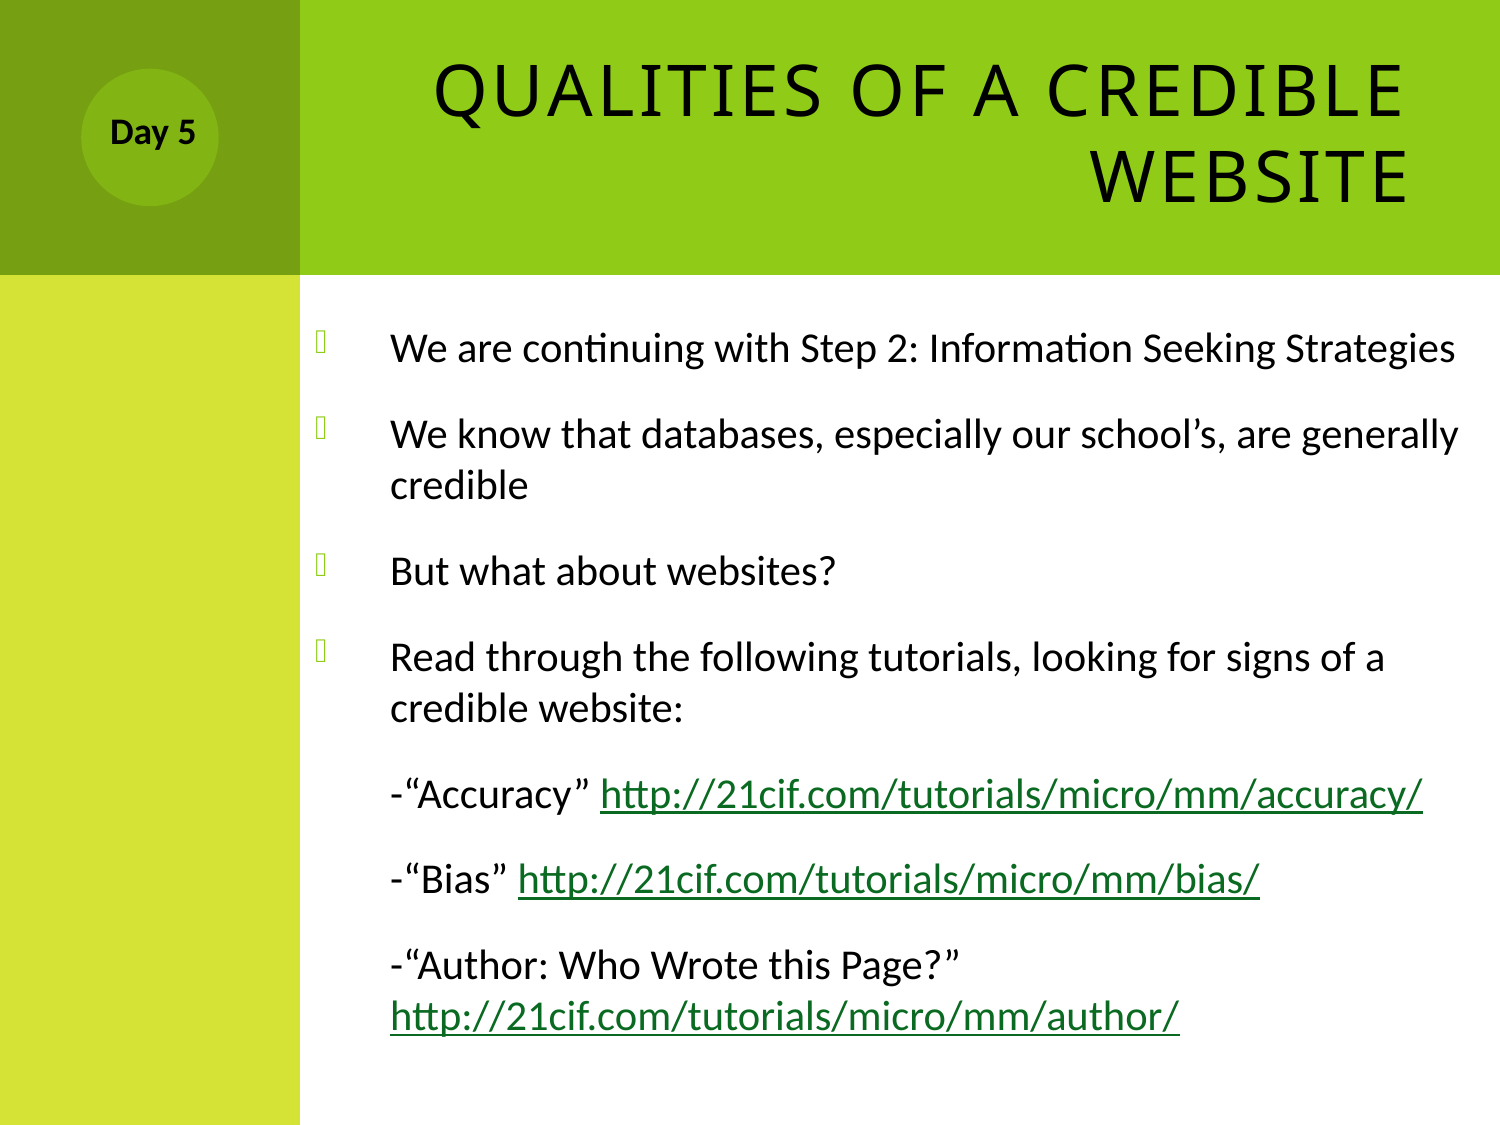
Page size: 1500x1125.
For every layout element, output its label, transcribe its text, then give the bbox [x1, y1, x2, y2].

title Qualities of a Credible Website [399, 37, 1425, 225]
text_box Day 5 [95, 99, 212, 160]
list We are continuing with Step 2: Information Seeking Strategies We know that databases, especially our school’s, are generally credible But what about websites? Read through the following tutorials, looking for signs of a credible website: -“Accuracy” http://21cif.com/tutorials/micro/mm/accuracy/ -“Bias” http://21cif.com/tutorials/micro/mm/bias/ -“Author: Who Wrote this Page?” http://21cif.com/tutorials/micro/mm/author/ [300, 312, 1475, 1088]
